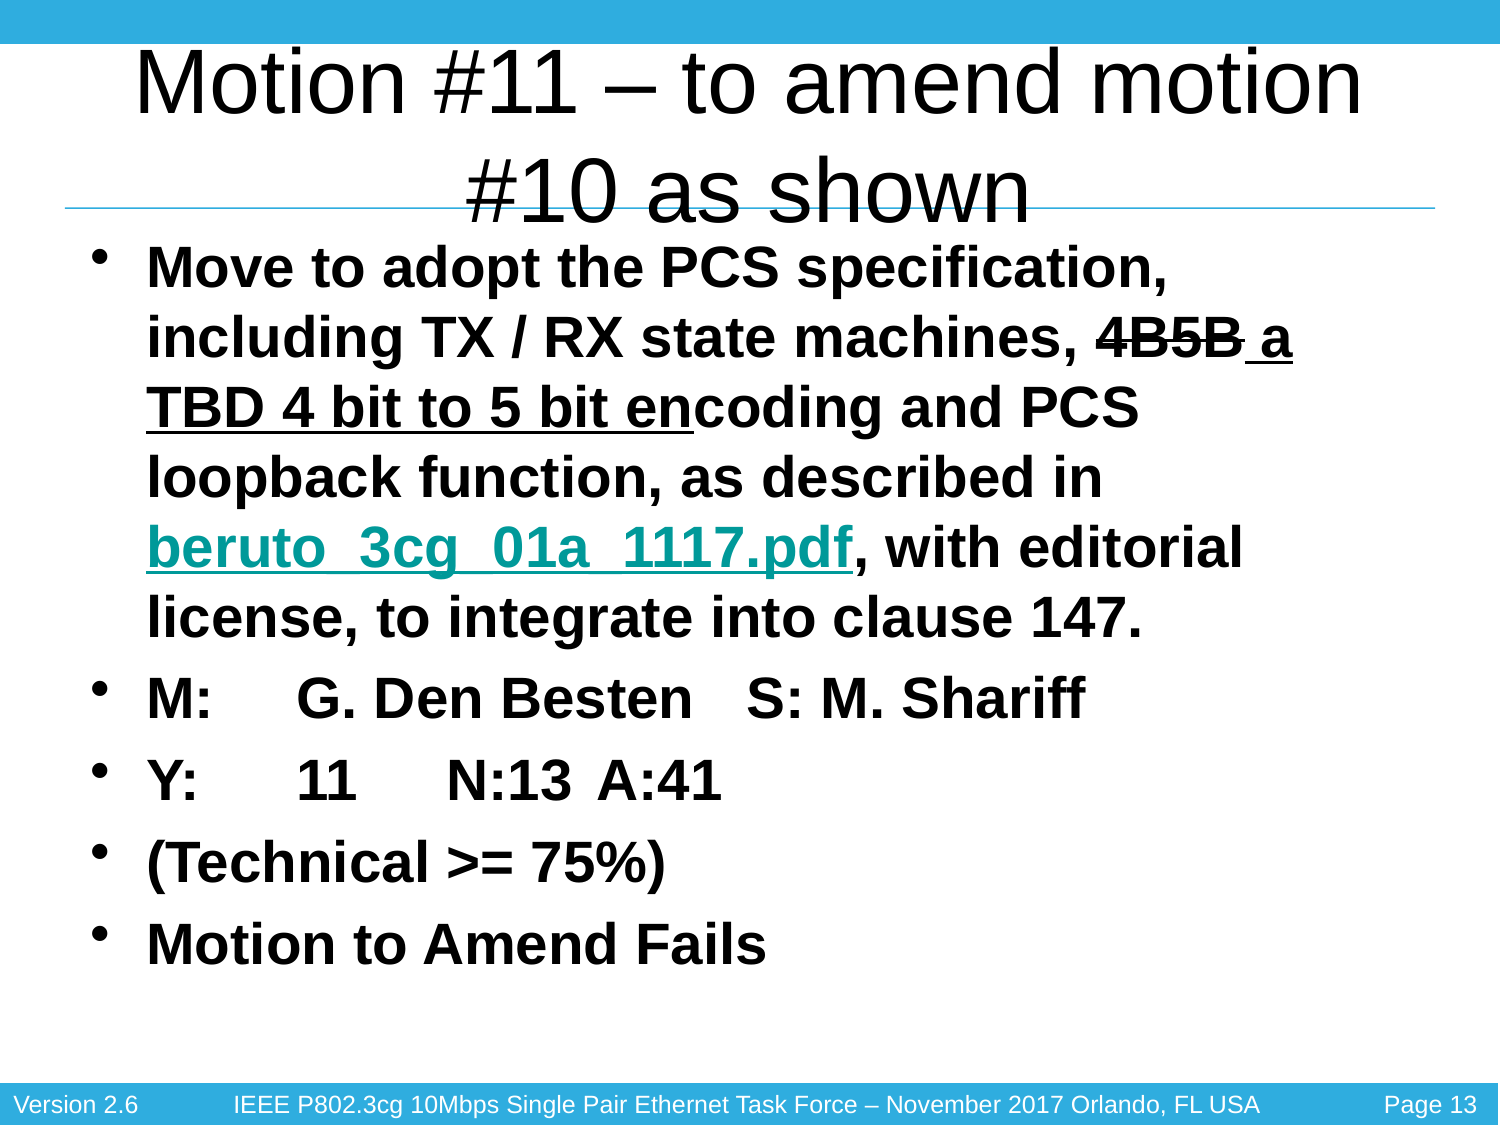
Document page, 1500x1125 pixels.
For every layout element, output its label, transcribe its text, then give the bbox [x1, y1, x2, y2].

title Motion #11 – to amend motion #10 as shown [74, 66, 1426, 197]
list Move to adopt the PCS specification, including TX / RX state machines, 4B5B a TBD 4 bit to 5 bit encoding and PCS loopback function, as described in beruto_3cg_01a_1117.pdf, with editorial license, to integrate into clause 147. M: G. Den Besten S: M. Shariff Y: 11 N:13 A:41 (Technical >= 75%) Motion to Amend Fails [74, 221, 1426, 965]
